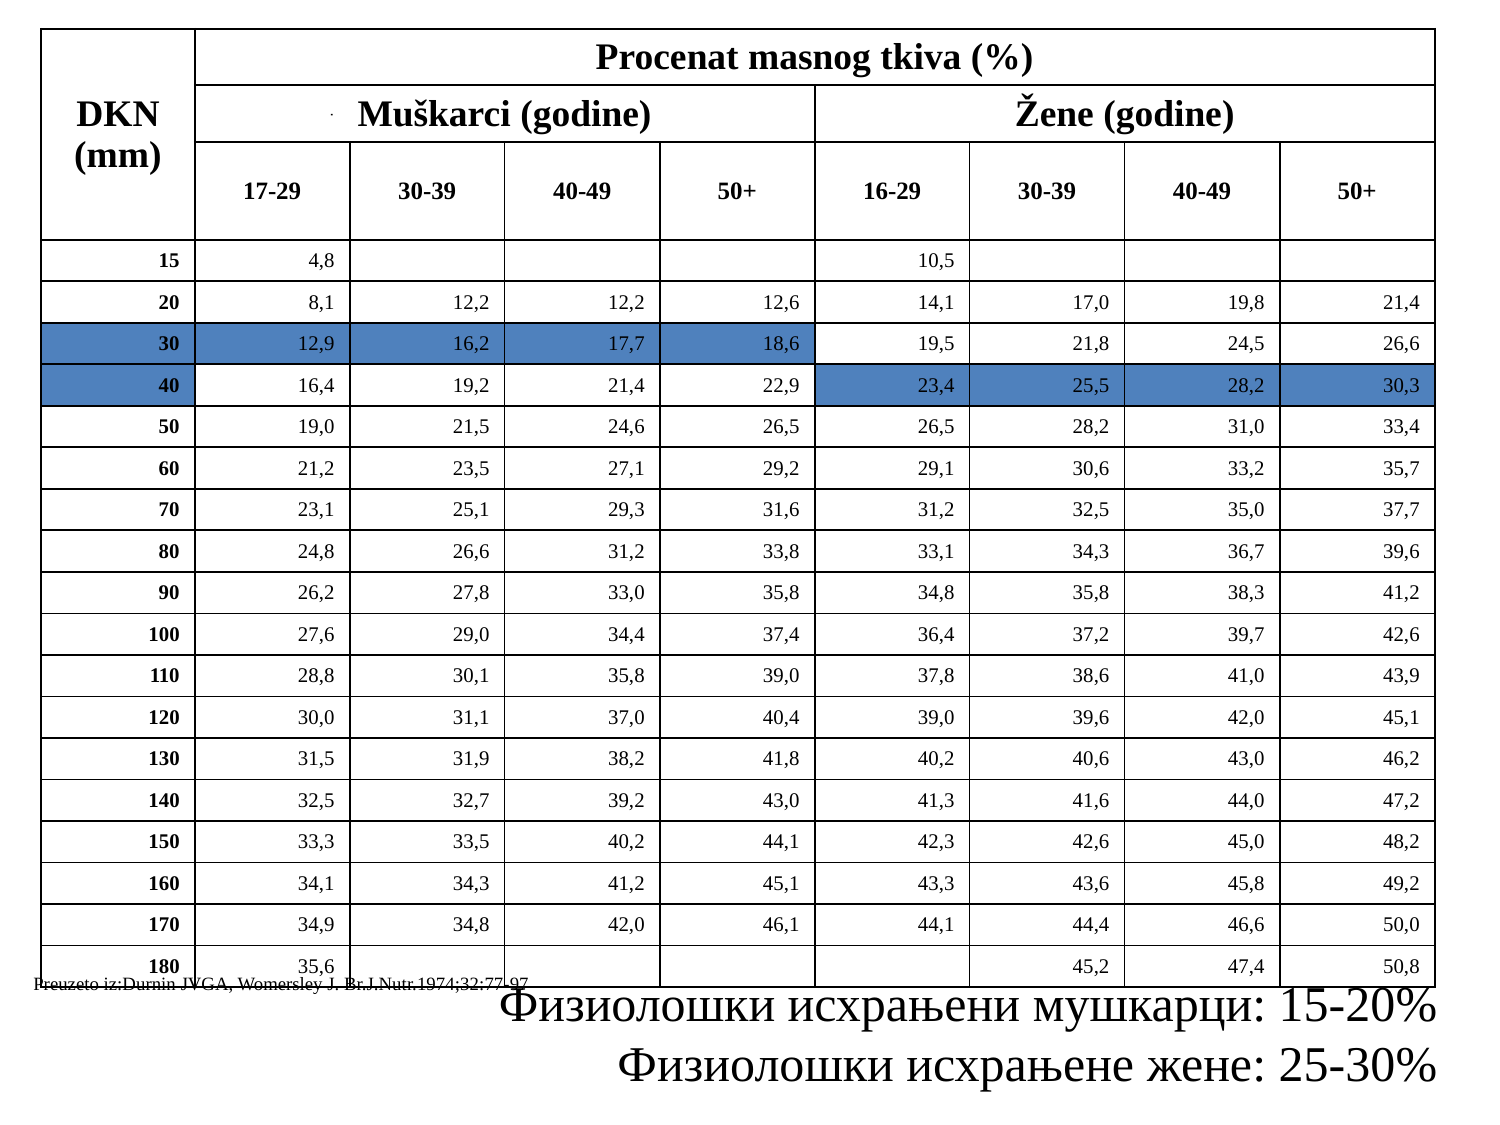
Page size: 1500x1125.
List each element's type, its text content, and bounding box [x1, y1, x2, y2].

table_cell 150 [42, 822, 194, 862]
table_cell 33,1 [816, 531, 969, 571]
table_cell 21,5 [351, 407, 504, 446]
table_cell 26,5 [816, 407, 969, 446]
table_cell 46,1 [661, 905, 814, 945]
table_cell 34,4 [505, 614, 659, 654]
table_cell 21,8 [970, 324, 1124, 363]
table_cell 33,8 [661, 531, 814, 571]
table_cell 35,0 [1125, 490, 1279, 529]
table_cell 16,2 [351, 324, 504, 363]
table_cell 180 [42, 946, 194, 964]
table_cell 19,2 [351, 365, 504, 405]
table_cell 47,2 [1281, 780, 1434, 820]
table_cell 12,6 [661, 282, 814, 322]
table_cell [505, 946, 659, 964]
table_cell 28,2 [970, 407, 1124, 446]
table_cell 37,8 [816, 656, 969, 696]
table_cell 30 [42, 324, 194, 363]
table_cell 31,0 [1125, 407, 1279, 446]
table_cell 110 [42, 656, 194, 696]
table_cell 35,8 [505, 656, 659, 696]
table_cell 12,9 [196, 324, 349, 363]
table_cell 46,6 [1125, 905, 1279, 945]
table_cell 42,0 [505, 905, 659, 945]
table_cell 36,7 [1125, 531, 1279, 571]
table_cell 26,6 [351, 531, 504, 571]
table_cell 33,5 [351, 822, 504, 862]
table_cell 32,7 [351, 780, 504, 820]
table_cell 31,9 [351, 739, 504, 779]
table_cell 35,7 [1281, 448, 1434, 488]
table_cell 41,3 [816, 780, 969, 820]
table_cell 25,1 [351, 490, 504, 529]
table_cell [816, 946, 969, 964]
table_cell 35,6 [196, 946, 349, 964]
table_cell 31,1 [351, 697, 504, 737]
table_cell 70 [42, 490, 194, 529]
table_cell 29,0 [351, 614, 504, 654]
table_cell 24,8 [196, 531, 349, 571]
table_cell 45,1 [1281, 697, 1434, 737]
table_cell [1125, 241, 1279, 280]
table_cell 21,4 [1281, 282, 1434, 322]
table_cell 12,2 [505, 282, 659, 322]
table_header DKN (mm) [42, 30, 194, 239]
table_cell 42,6 [970, 822, 1124, 862]
table_cell 22,9 [661, 365, 814, 405]
table_cell 30,6 [970, 448, 1124, 488]
table_cell 26,5 [661, 407, 814, 446]
table_cell 60 [42, 448, 194, 488]
table_cell 27,1 [505, 448, 659, 488]
table_cell 100 [42, 614, 194, 654]
table_cell 30-39 [970, 143, 1124, 239]
table_cell 50+ [1281, 143, 1434, 239]
table_cell 17-29 [196, 143, 349, 239]
table_cell 43,0 [1125, 739, 1279, 779]
table_cell [661, 241, 814, 280]
table_cell 27,6 [196, 614, 349, 654]
table_cell 38,3 [1125, 573, 1279, 613]
table_cell 32,5 [196, 780, 349, 820]
table_cell 20 [42, 282, 194, 322]
table_cell 33,3 [196, 822, 349, 862]
table_cell 31,6 [661, 490, 814, 529]
table_cell 17,0 [970, 282, 1124, 322]
table_cell 26,2 [196, 573, 349, 613]
table_cell 50,8 [1281, 946, 1434, 964]
table_cell 170 [42, 905, 194, 945]
table_cell 41,6 [970, 780, 1124, 820]
table_cell 36,4 [816, 614, 969, 654]
table_cell [970, 241, 1124, 280]
table_cell 29,2 [661, 448, 814, 488]
table_cell 37,2 [970, 614, 1124, 654]
table_cell Žene (godine) [816, 86, 1434, 141]
table_cell 21,2 [196, 448, 349, 488]
table_cell 24,6 [505, 407, 659, 446]
table_cell 40-49 [1125, 143, 1279, 239]
table_cell 34,8 [816, 573, 969, 613]
table_cell 44,0 [1125, 780, 1279, 820]
table_cell 40,2 [505, 822, 659, 862]
table_cell 46,2 [1281, 739, 1434, 779]
table_cell 31,2 [816, 490, 969, 529]
table_cell Muškarci (godine) [196, 86, 814, 141]
table_cell 43,0 [661, 780, 814, 820]
table_cell 44,1 [816, 905, 969, 945]
table_cell 17,7 [505, 324, 659, 363]
table_cell 28,8 [196, 656, 349, 696]
table_cell 23,5 [351, 448, 504, 488]
text_box Физиолошки исхрањени мушкарци: 15-20% Физиолошки исхрањене жене: 25-30% [149, 964, 1465, 1099]
table_cell 39,6 [970, 697, 1124, 737]
table_cell 44,1 [661, 822, 814, 862]
table_cell 35,8 [970, 573, 1124, 613]
table_cell 12,2 [351, 282, 504, 322]
table_cell 45,0 [1125, 822, 1279, 862]
table_cell 47,4 [1125, 946, 1279, 964]
table_cell 37,4 [661, 614, 814, 654]
table_cell 33,0 [505, 573, 659, 613]
table_cell 4,8 [196, 241, 349, 280]
table_cell [661, 946, 814, 964]
table_cell 39,6 [1281, 531, 1434, 571]
table_cell 48,2 [1281, 822, 1434, 862]
table_cell 40,6 [970, 739, 1124, 779]
table_cell 18,6 [661, 324, 814, 363]
table_cell 33,2 [1125, 448, 1279, 488]
table_cell 50 [42, 407, 194, 446]
table_cell 16-29 [816, 143, 969, 239]
table_cell 16,4 [196, 365, 349, 405]
table_cell [1281, 241, 1434, 280]
table_cell 45,1 [661, 863, 814, 903]
table_cell 23,1 [196, 490, 349, 529]
table_cell 28,2 [1125, 365, 1279, 405]
table_cell 8,1 [196, 282, 349, 322]
table_cell 31,5 [196, 739, 349, 779]
table_cell 31,2 [505, 531, 659, 571]
table_cell 21,4 [505, 365, 659, 405]
table_cell 27,8 [351, 573, 504, 613]
table_cell 23,4 [816, 365, 969, 405]
table_cell 34,1 [196, 863, 349, 903]
table_cell [351, 241, 504, 280]
table_cell 25,5 [970, 365, 1124, 405]
table_cell 30,1 [351, 656, 504, 696]
table_cell [505, 241, 659, 280]
table_cell 37,0 [505, 697, 659, 737]
text_box Preuzeto iz:Durnin JVGA, Womersley J. Br.J.Nutr.1974;32:77-97 [18, 964, 149, 1002]
table_cell 29,3 [505, 490, 659, 529]
table_cell 45,2 [970, 946, 1124, 964]
table_cell 80 [42, 531, 194, 571]
table_cell 90 [42, 573, 194, 613]
table_cell 15 [42, 241, 194, 280]
table_cell [351, 946, 504, 964]
table_cell 24,5 [1125, 324, 1279, 363]
table_cell 19,8 [1125, 282, 1279, 322]
table_cell 43,3 [816, 863, 969, 903]
table_cell 44,4 [970, 905, 1124, 945]
table_cell 38,6 [970, 656, 1124, 696]
table_cell 33,4 [1281, 407, 1434, 446]
table_cell 34,8 [351, 905, 504, 945]
table_cell 37,7 [1281, 490, 1434, 529]
table_cell 41,2 [1281, 573, 1434, 613]
table_cell 40-49 [505, 143, 659, 239]
table_cell 39,0 [816, 697, 969, 737]
table_cell 29,1 [816, 448, 969, 488]
table_cell 41,2 [505, 863, 659, 903]
table_cell 19,0 [196, 407, 349, 446]
table_cell 43,9 [1281, 656, 1434, 696]
table_cell 26,6 [1281, 324, 1434, 363]
table_cell 140 [42, 780, 194, 820]
table_cell 42,0 [1125, 697, 1279, 737]
table_cell 160 [42, 863, 194, 903]
table_cell 130 [42, 739, 194, 779]
table_cell 39,0 [661, 656, 814, 696]
table_cell 35,8 [661, 573, 814, 613]
table_cell 45,8 [1125, 863, 1279, 903]
table_cell 10,5 [816, 241, 969, 280]
table_cell 34,3 [970, 531, 1124, 571]
table_cell 30,0 [196, 697, 349, 737]
table_cell 32,5 [970, 490, 1124, 529]
table_cell 50+ [661, 143, 814, 239]
table_cell 50,0 [1281, 905, 1434, 945]
table_cell 42,3 [816, 822, 969, 862]
table_cell 39,2 [505, 780, 659, 820]
table_cell 19,5 [816, 324, 969, 363]
table_cell 40,4 [661, 697, 814, 737]
table_cell 42,6 [1281, 614, 1434, 654]
table_cell 43,6 [970, 863, 1124, 903]
table_cell 14,1 [816, 282, 969, 322]
table_header Procenat masnog tkiva (%) [196, 30, 1434, 84]
table_cell 38,2 [505, 739, 659, 779]
table_cell 40 [42, 365, 194, 405]
table_cell 120 [42, 697, 194, 737]
table_cell 41,8 [661, 739, 814, 779]
table_cell 41,0 [1125, 656, 1279, 696]
table_cell 39,7 [1125, 614, 1279, 654]
table_cell 30,3 [1281, 365, 1434, 405]
table_cell 30-39 [351, 143, 504, 239]
table_cell 40,2 [816, 739, 969, 779]
table_cell 34,3 [351, 863, 504, 903]
table_cell 49,2 [1281, 863, 1434, 903]
table_cell 34,9 [196, 905, 349, 945]
